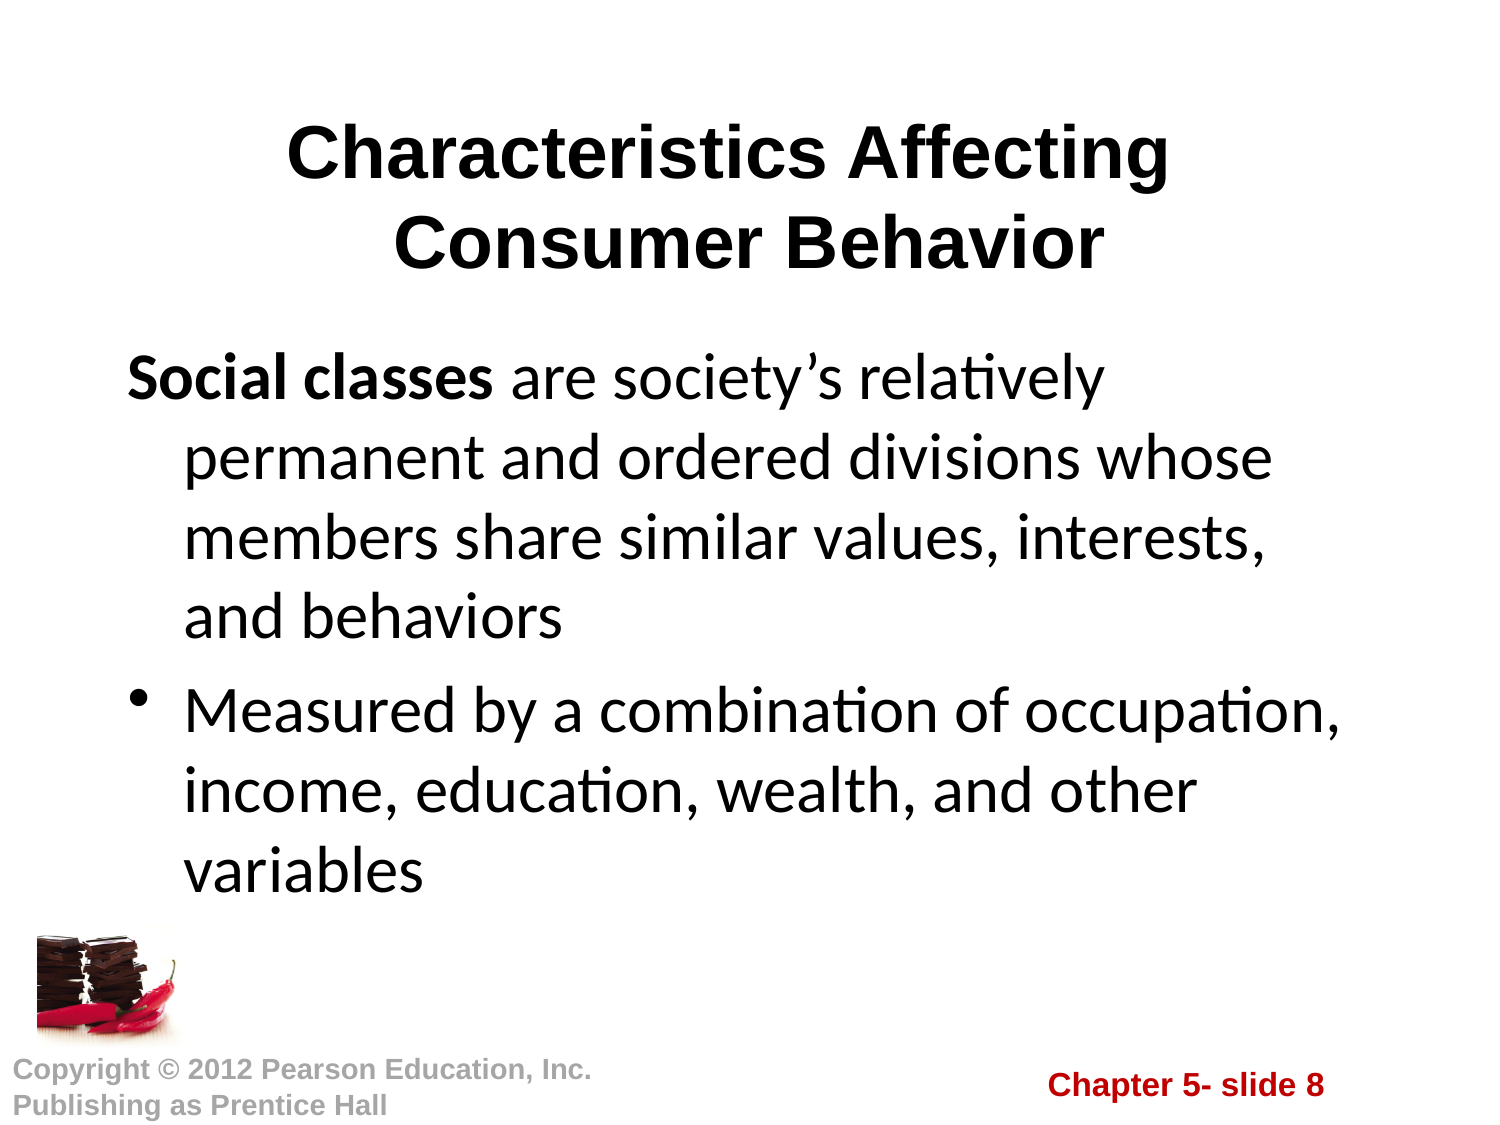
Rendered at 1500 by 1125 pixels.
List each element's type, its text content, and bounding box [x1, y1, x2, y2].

picture [37, 924, 188, 1050]
title Characteristics Affecting Consumer Behavior [112, 99, 1388, 288]
list Social classes are society’s relatively permanent and ordered divisions whose members share similar values, interests, and behaviors Measured by a combination of occupation, income, education, wealth, and other variables [112, 324, 1388, 1001]
